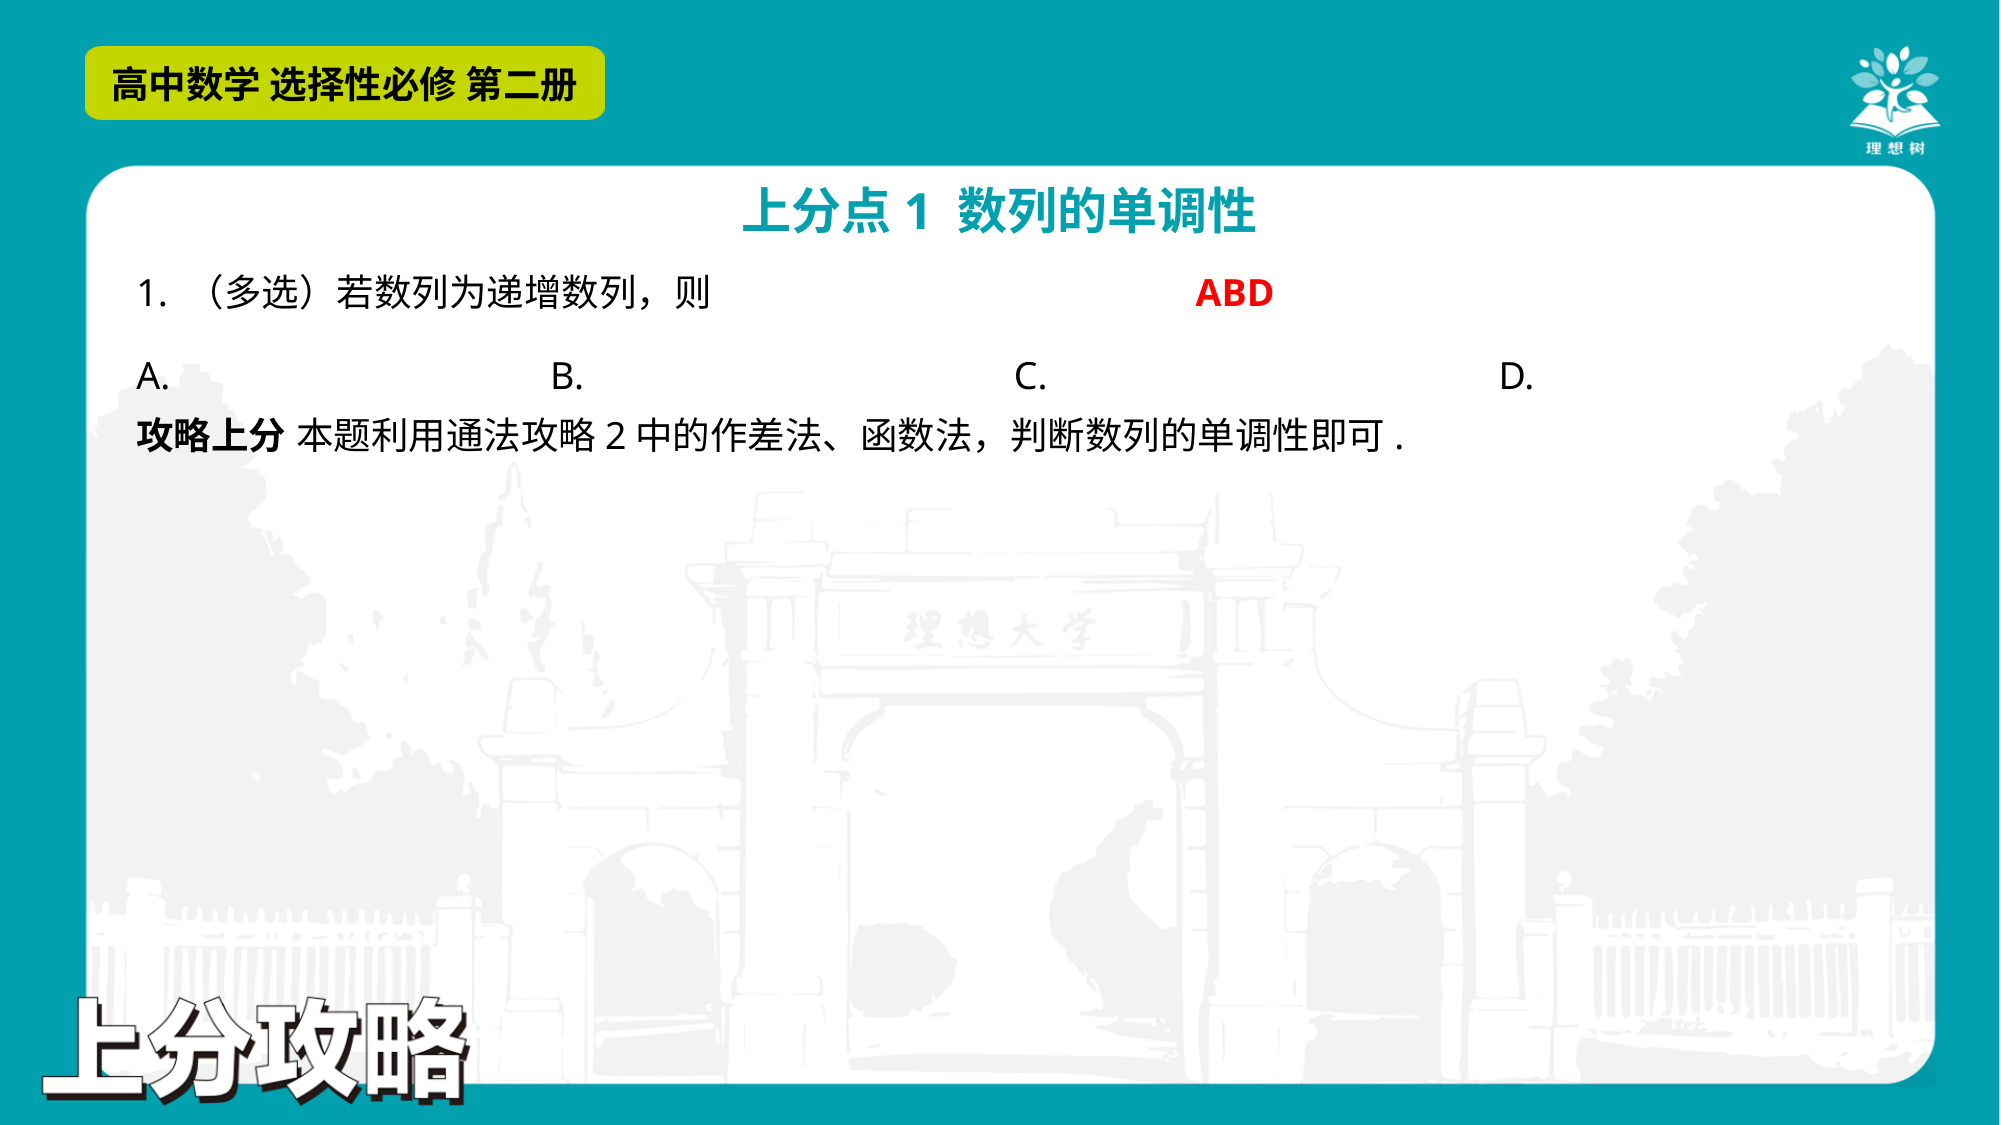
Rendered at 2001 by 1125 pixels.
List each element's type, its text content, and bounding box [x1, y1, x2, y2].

text_box ABD [1180, 246, 1290, 307]
picture [0, 0, 2000, 1125]
text_box 攻略上分 本题利用通法攻略2中的作差法、函数法，判断数列的单调性即可. [136, 390, 1865, 450]
